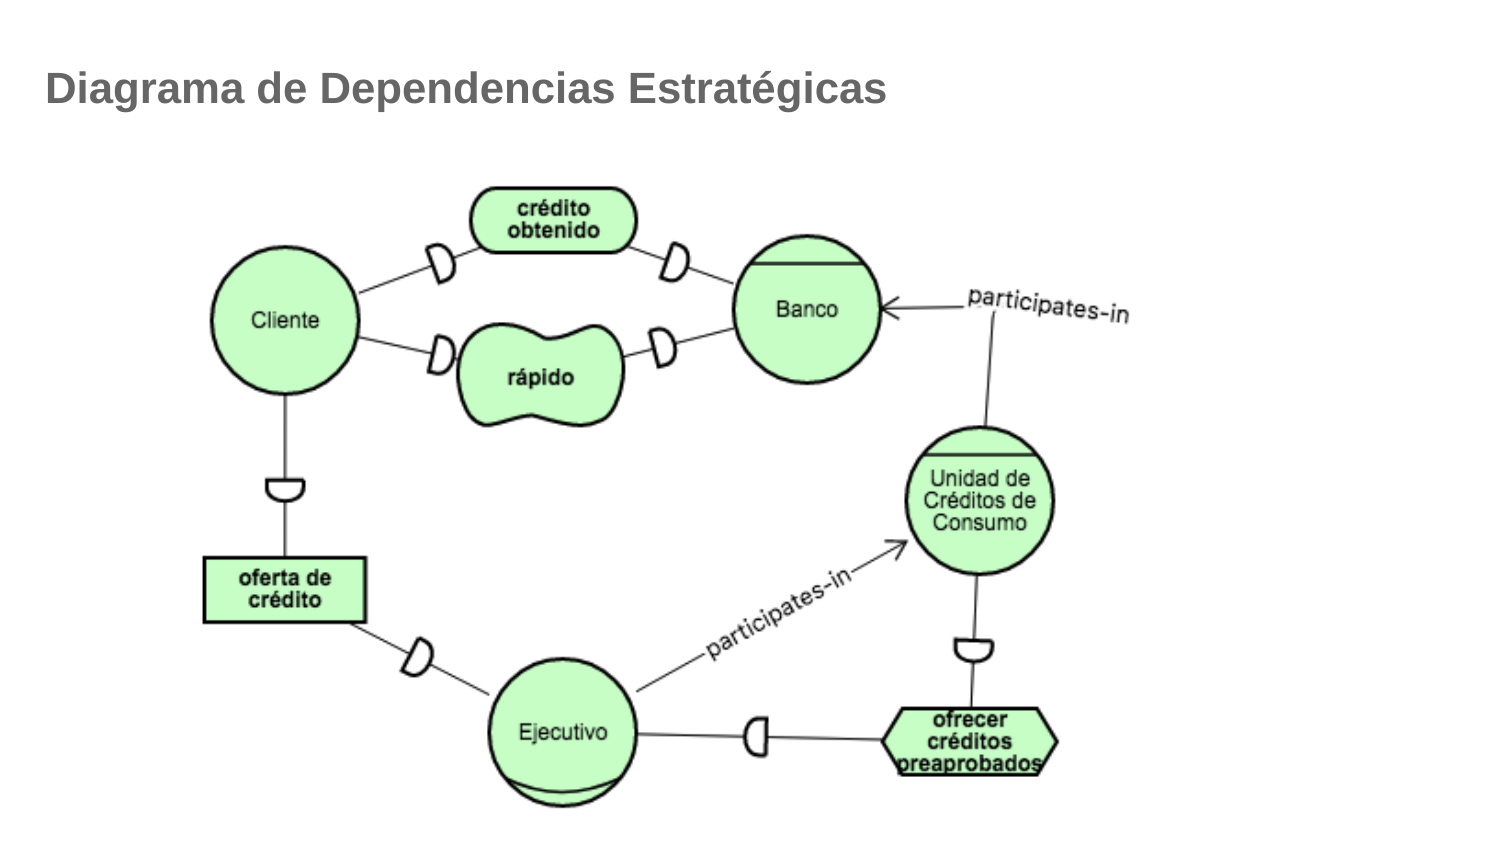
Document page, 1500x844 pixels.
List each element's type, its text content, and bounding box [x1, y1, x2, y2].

picture [191, 150, 1153, 834]
text_box Diagrama de Dependencias Estratégicas [30, 45, 1133, 102]
